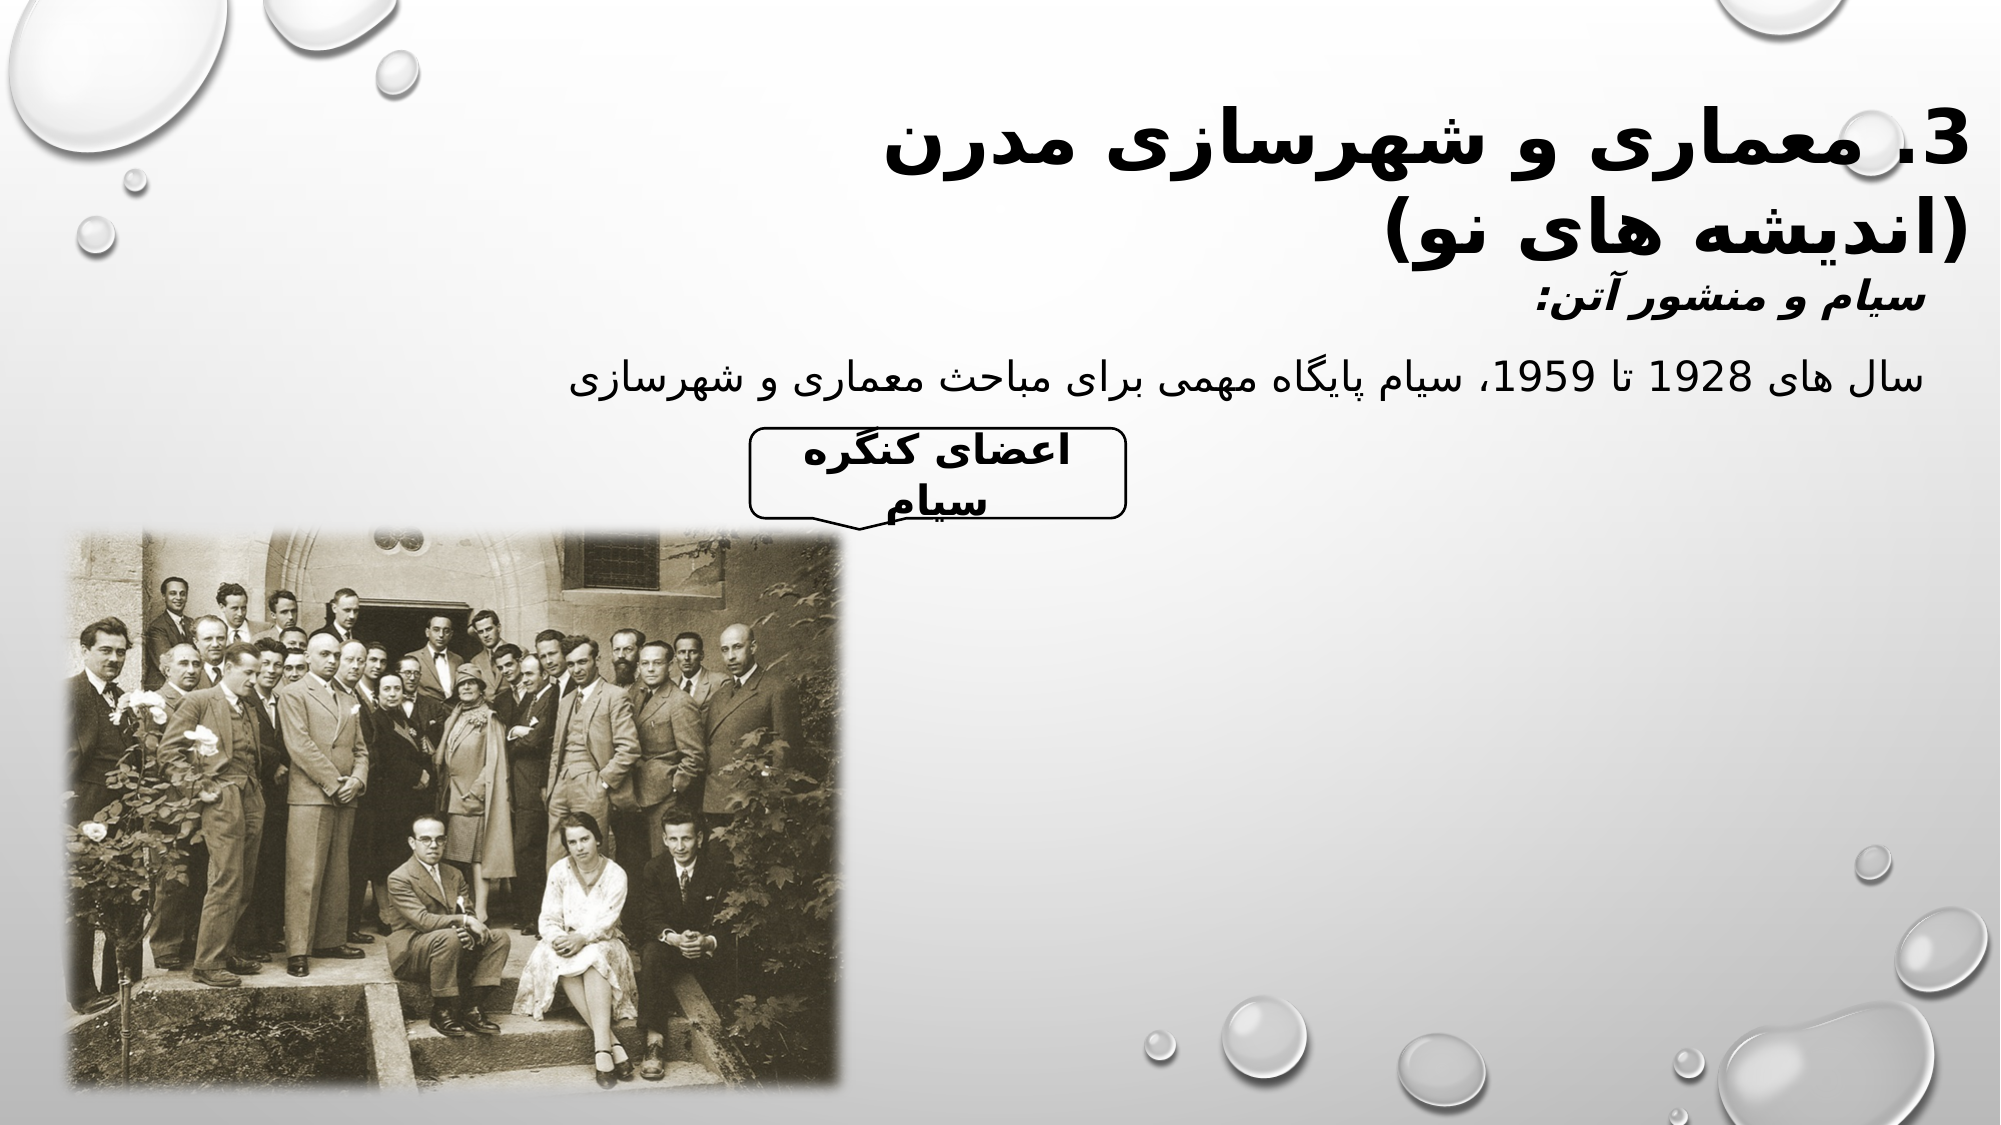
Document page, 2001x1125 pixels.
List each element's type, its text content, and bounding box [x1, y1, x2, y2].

picture [0, 0, 2000, 1125]
text_box اعضای کنگره سیام [748, 426, 1128, 531]
list سیام و منشور آتن: سال های 1928 تا 1959، سیام پایگاه مهمی برای مباحث معماری و شهرسازی [53, 251, 1941, 1087]
text_box 3. معماری و شهرسازی مدرن (اندیشه های نو) [717, 80, 1989, 276]
